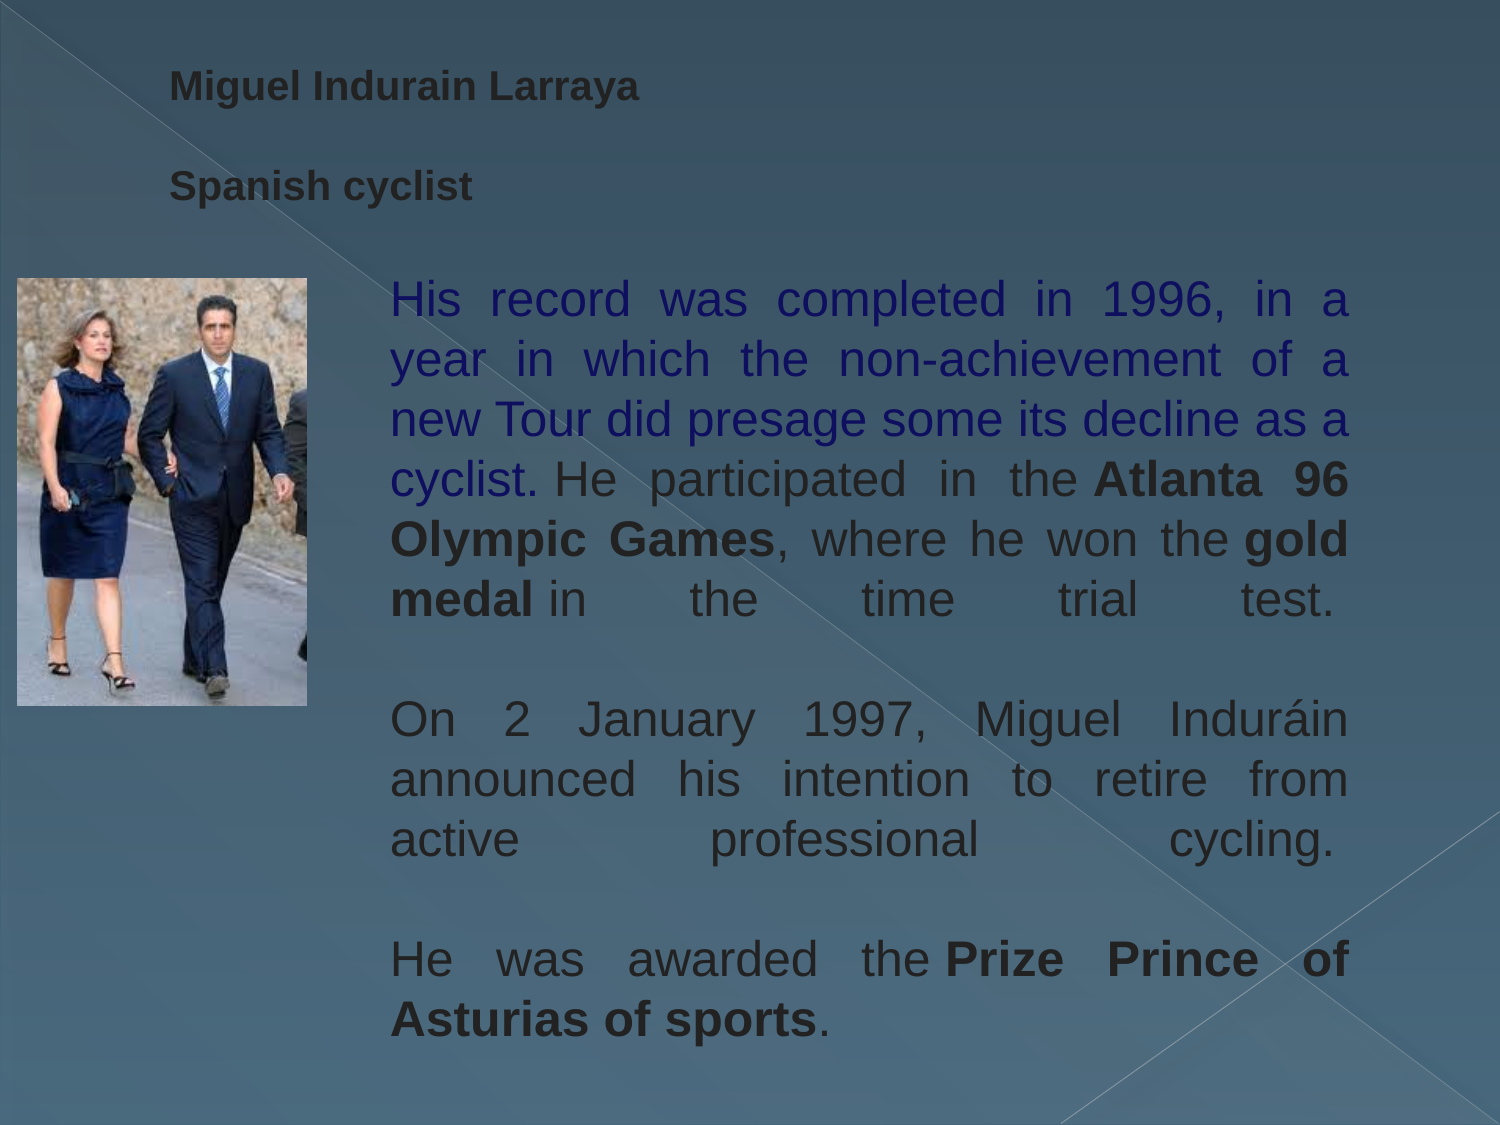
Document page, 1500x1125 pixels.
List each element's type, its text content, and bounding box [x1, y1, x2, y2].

title Miguel Indurain Larraya Spanish cyclist [75, 43, 1425, 274]
text_box His record was completed in 1996, in a year in which the non-achievement of a new Tour did presage some its decline as a cyclist. He participated in the Atlanta 96 Olympic Games, where he won the gold medal in the time trial test. On 2 January 1997, Miguel Induráin announced his intention to retire from active professional cycling. He was awarded the Prize Prince of Asturias of sports. [375, 259, 1365, 1055]
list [17, 278, 307, 706]
